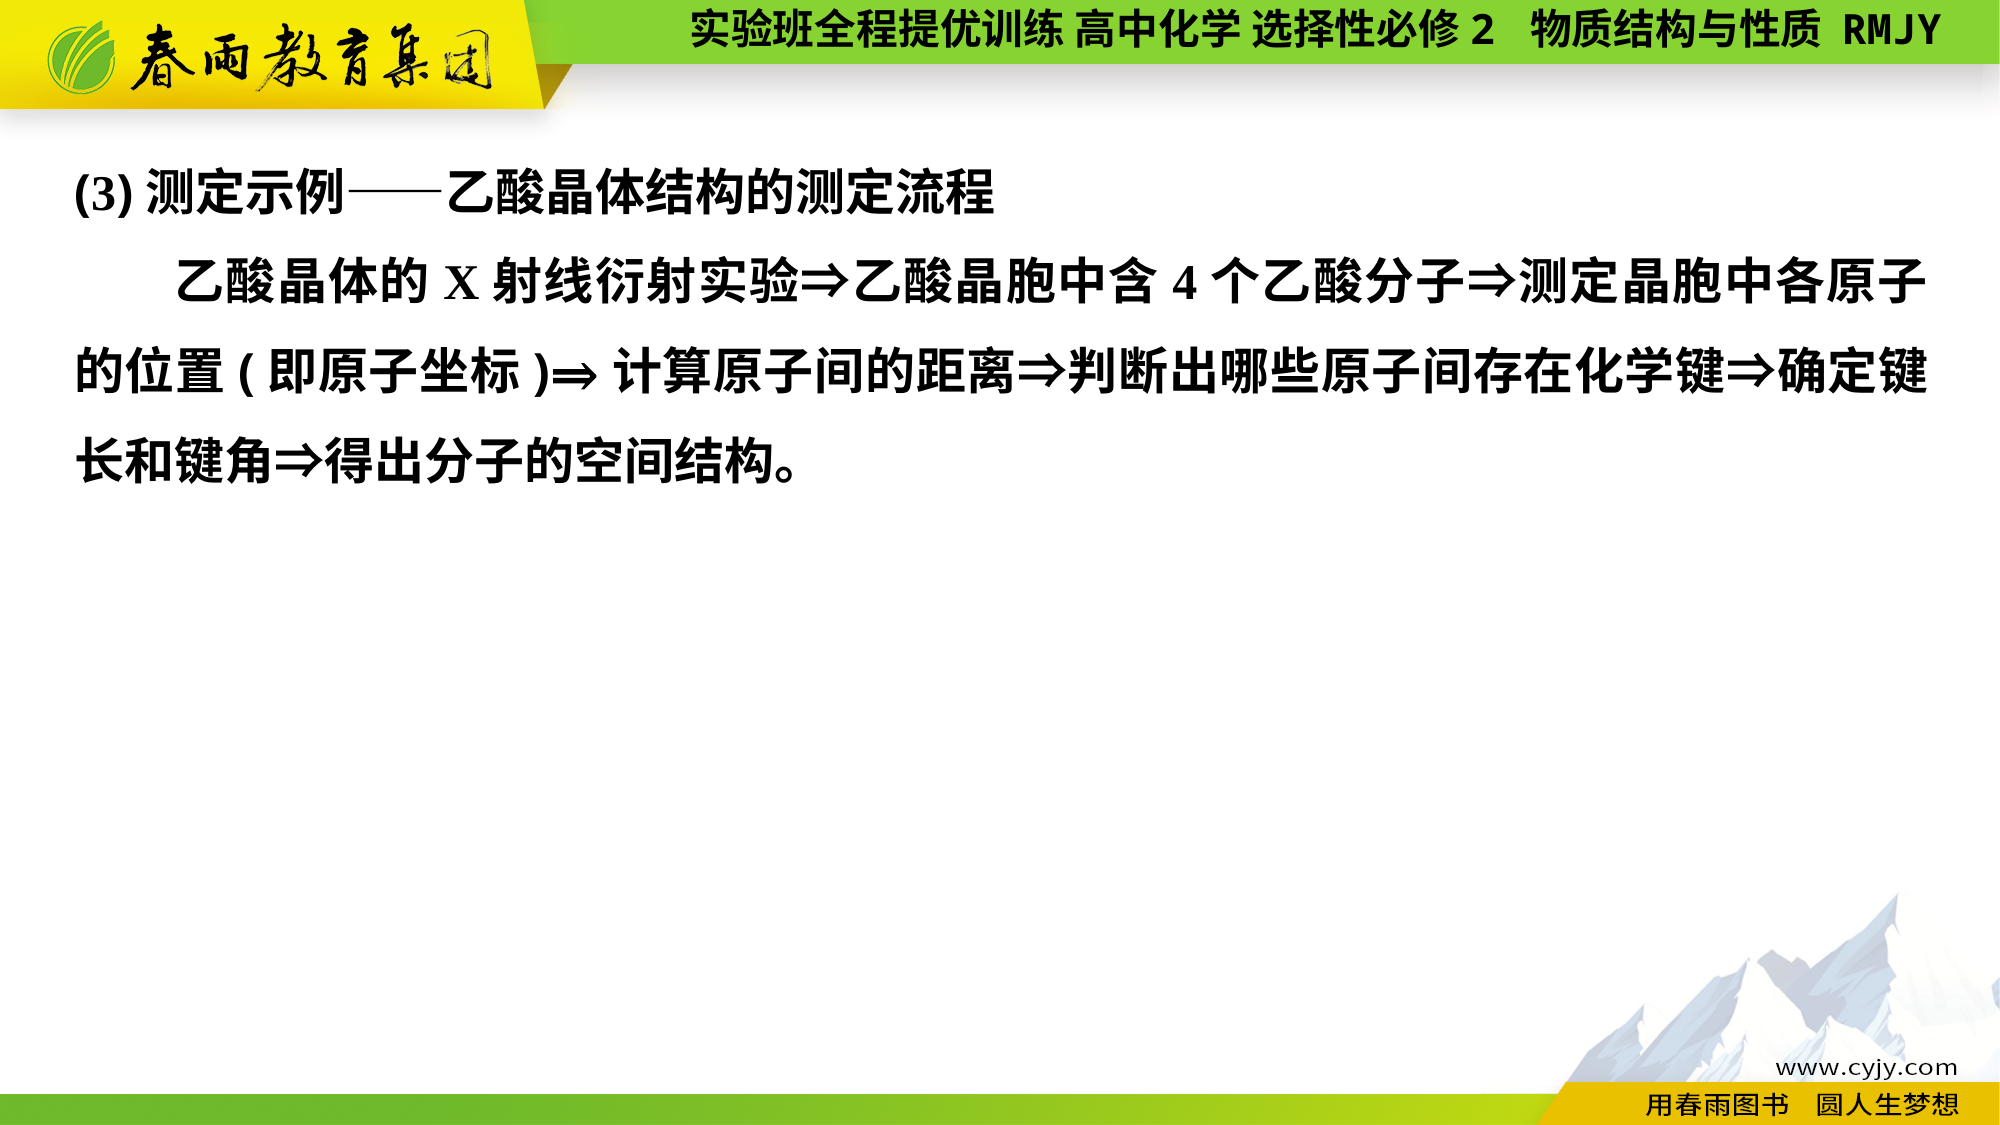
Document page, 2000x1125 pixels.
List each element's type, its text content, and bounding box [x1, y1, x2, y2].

picture [0, 0, 2000, 1125]
list (3)测定示例——乙酸晶体结构的测定流程 乙酸晶体的X射线衍射实验⇒乙酸晶胞中含4个乙酸分子⇒测定晶胞中各原子的位置(即原子坐标)⇒计算原子间的距离⇒判断出哪些原子间存在化学键⇒确定键长和键角⇒得出分子的空间结构。 [59, 122, 1944, 490]
